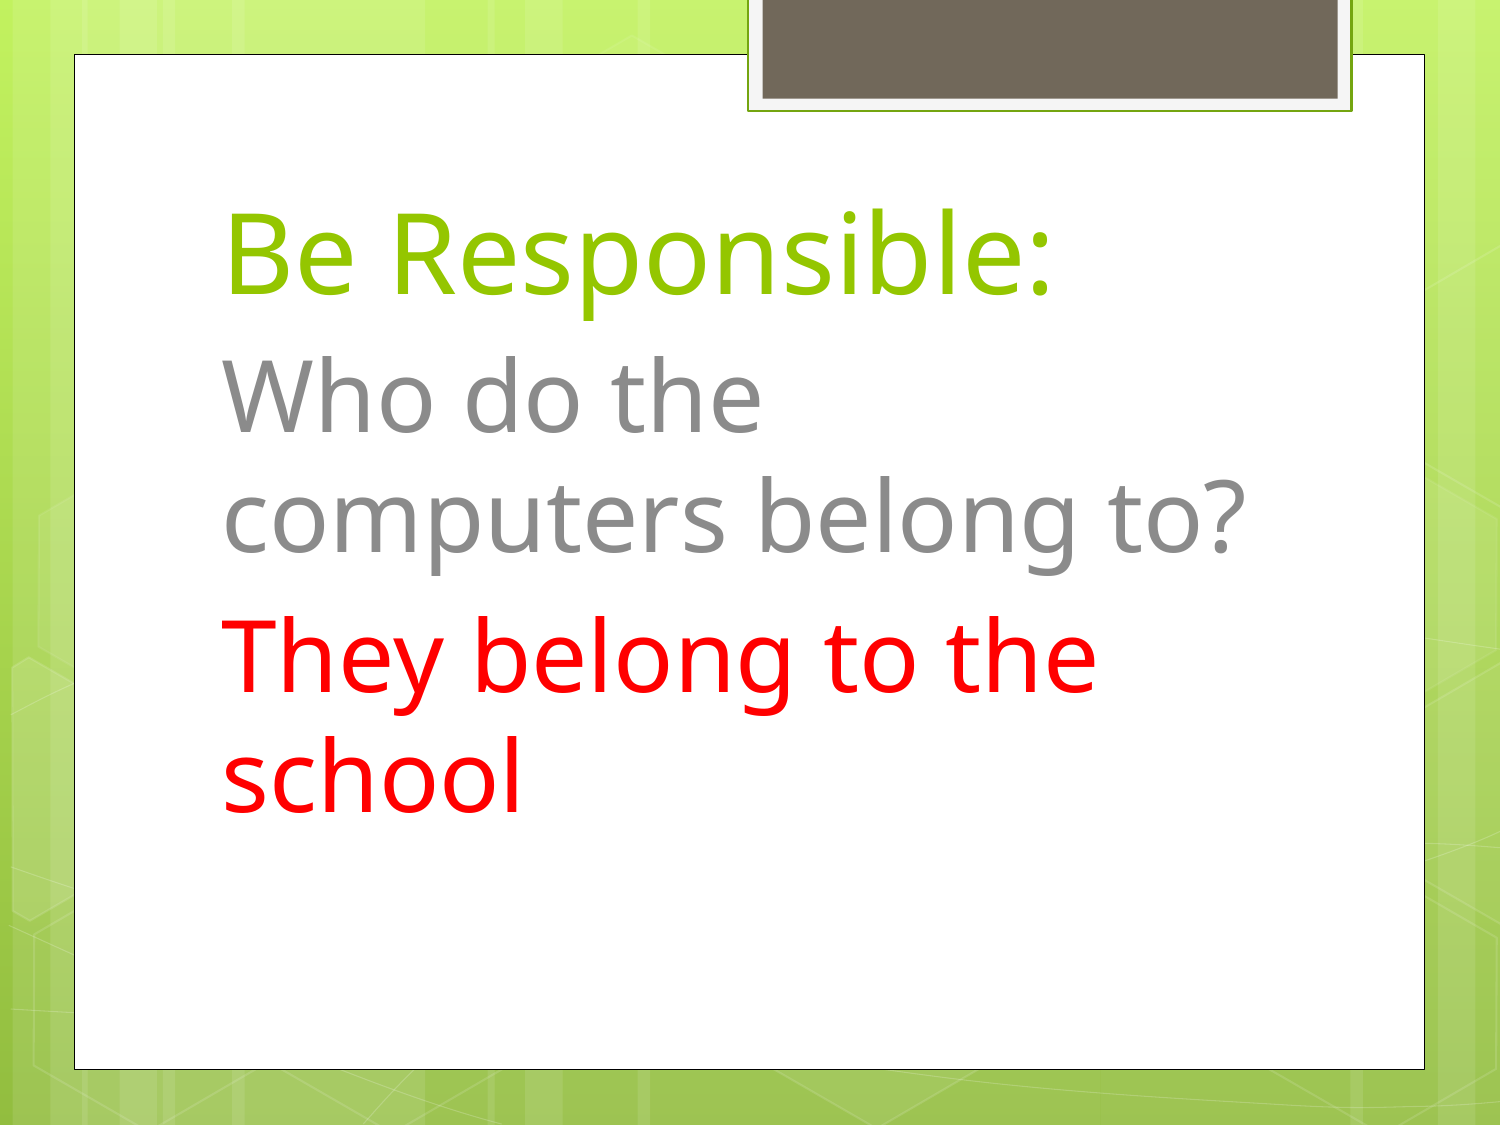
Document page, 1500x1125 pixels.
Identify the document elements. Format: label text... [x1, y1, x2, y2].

list Who do the computers belong to? They belong to the school [206, 324, 1296, 950]
title Be Responsible: [206, 174, 1296, 324]
